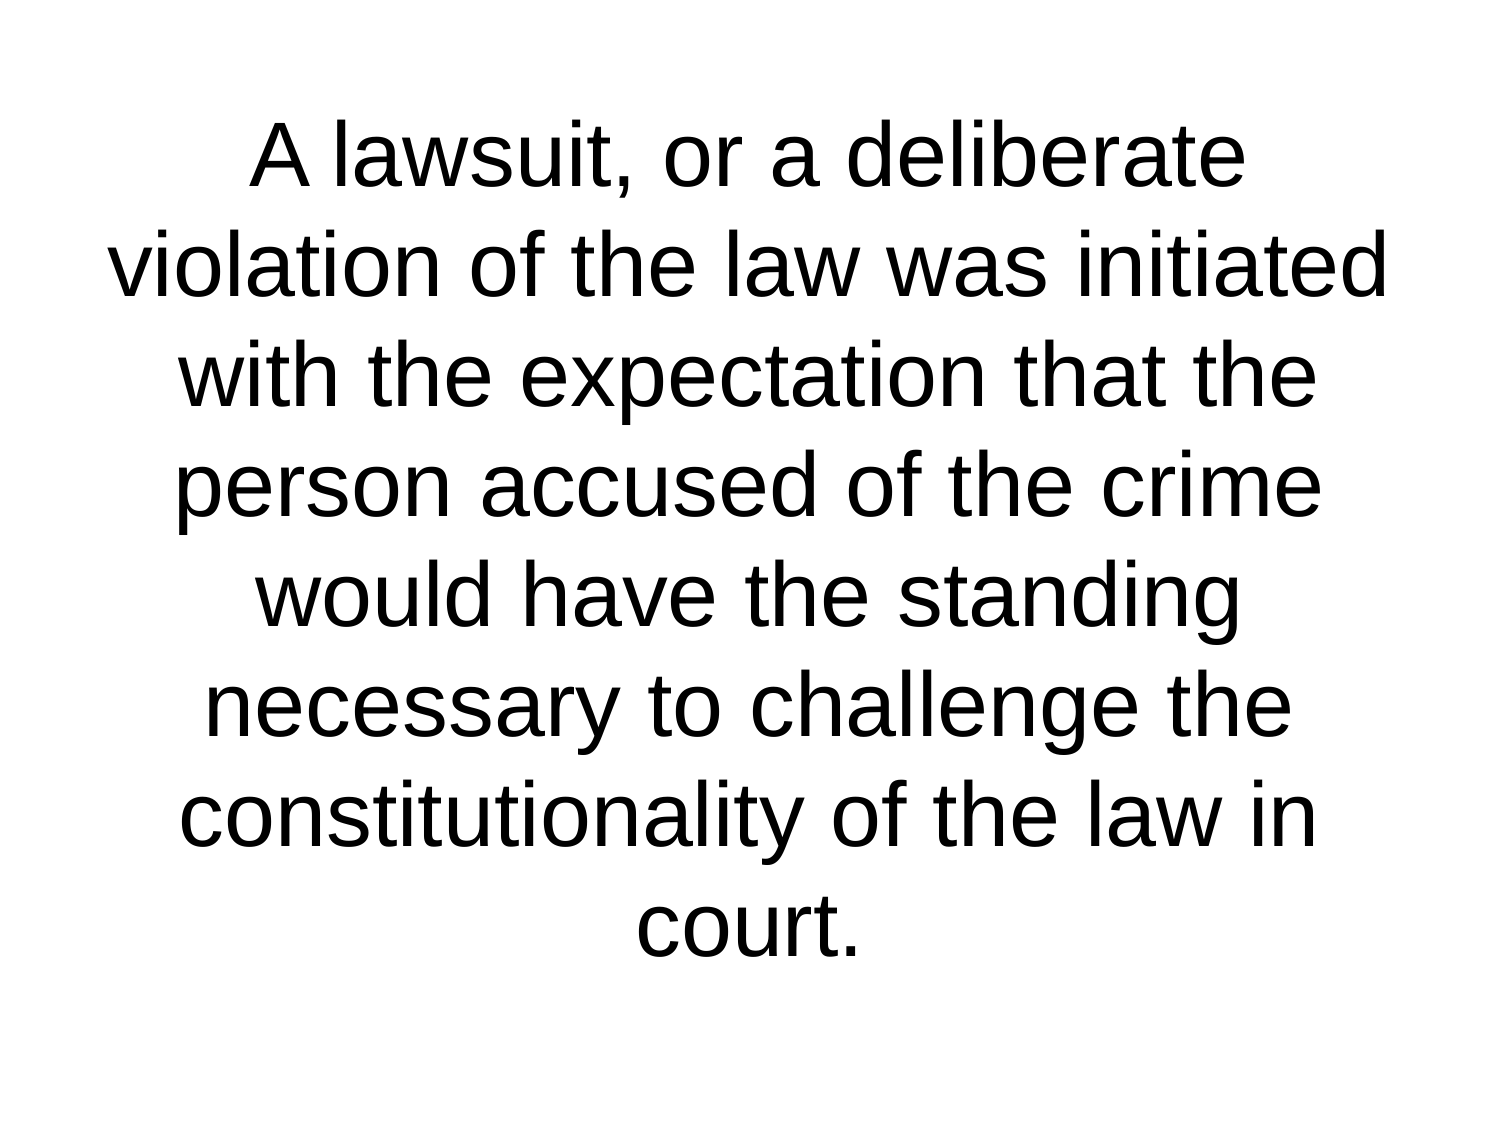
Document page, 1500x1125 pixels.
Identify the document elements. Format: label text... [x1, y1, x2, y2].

title A lawsuit, or a deliberate violation of the law was initiated with the expectation that the person accused of the crime would have the standing necessary to challenge the constitutionality of the law in court. [74, 44, 1426, 1026]
